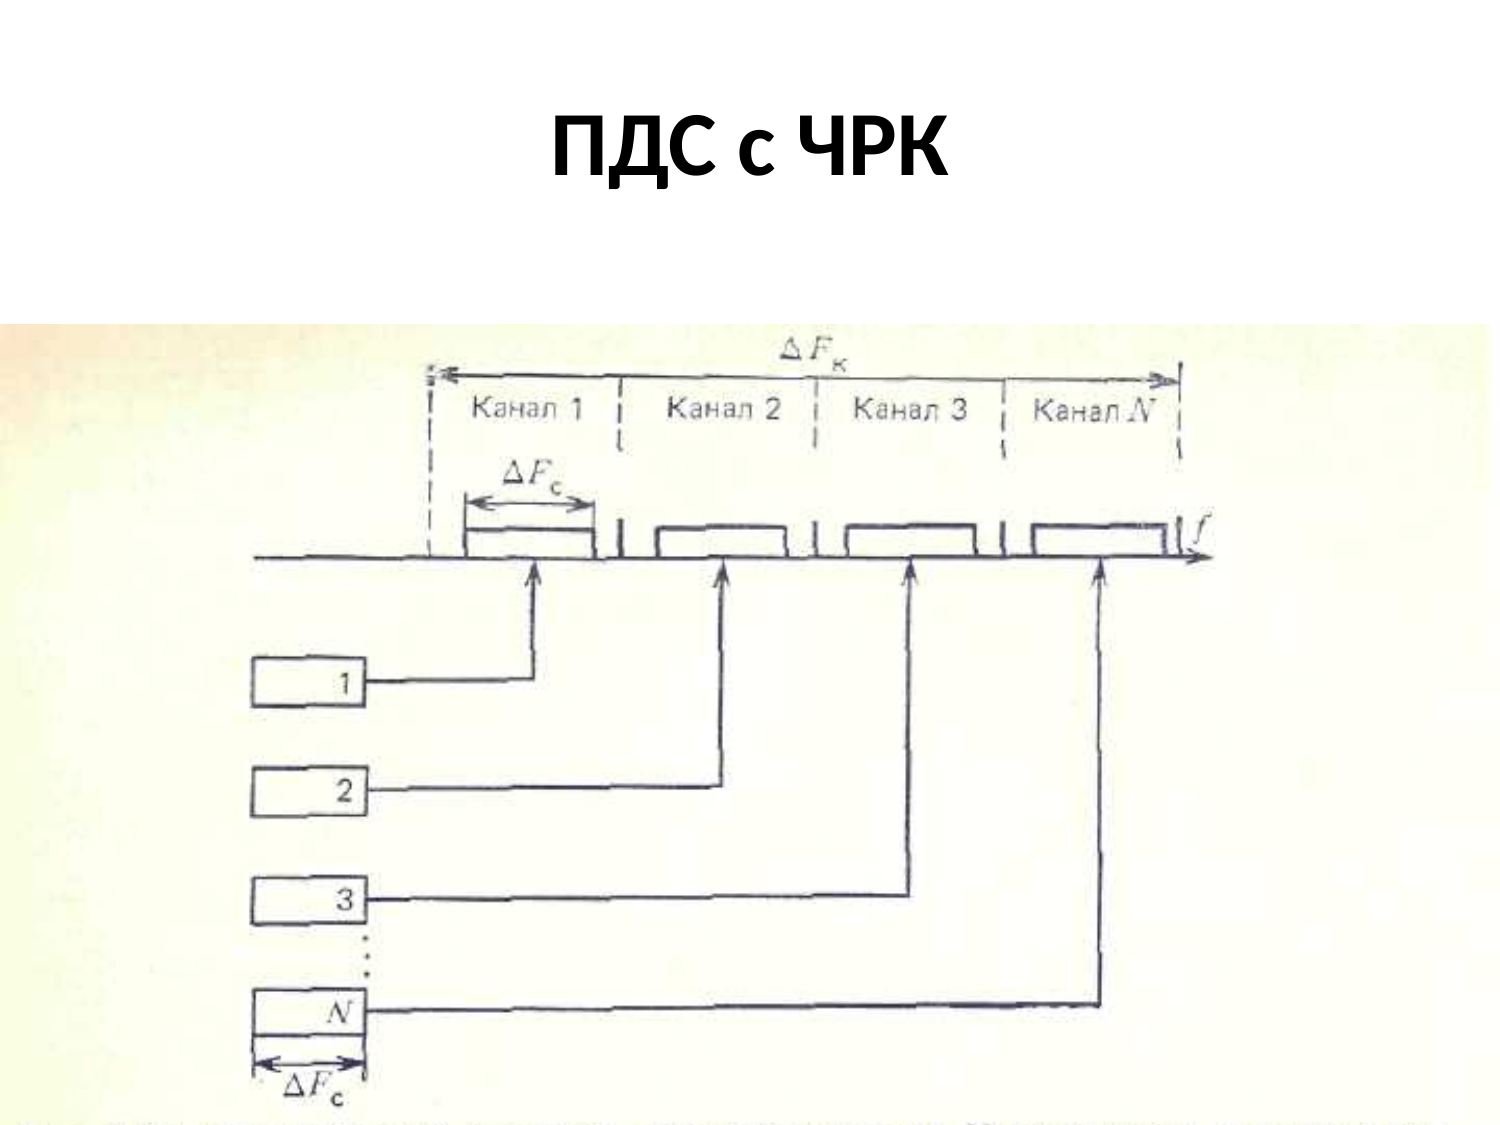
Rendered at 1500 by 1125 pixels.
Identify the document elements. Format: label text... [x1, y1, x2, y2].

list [0, 324, 1500, 1125]
title ПДС с ЧРК [75, 45, 1425, 233]
